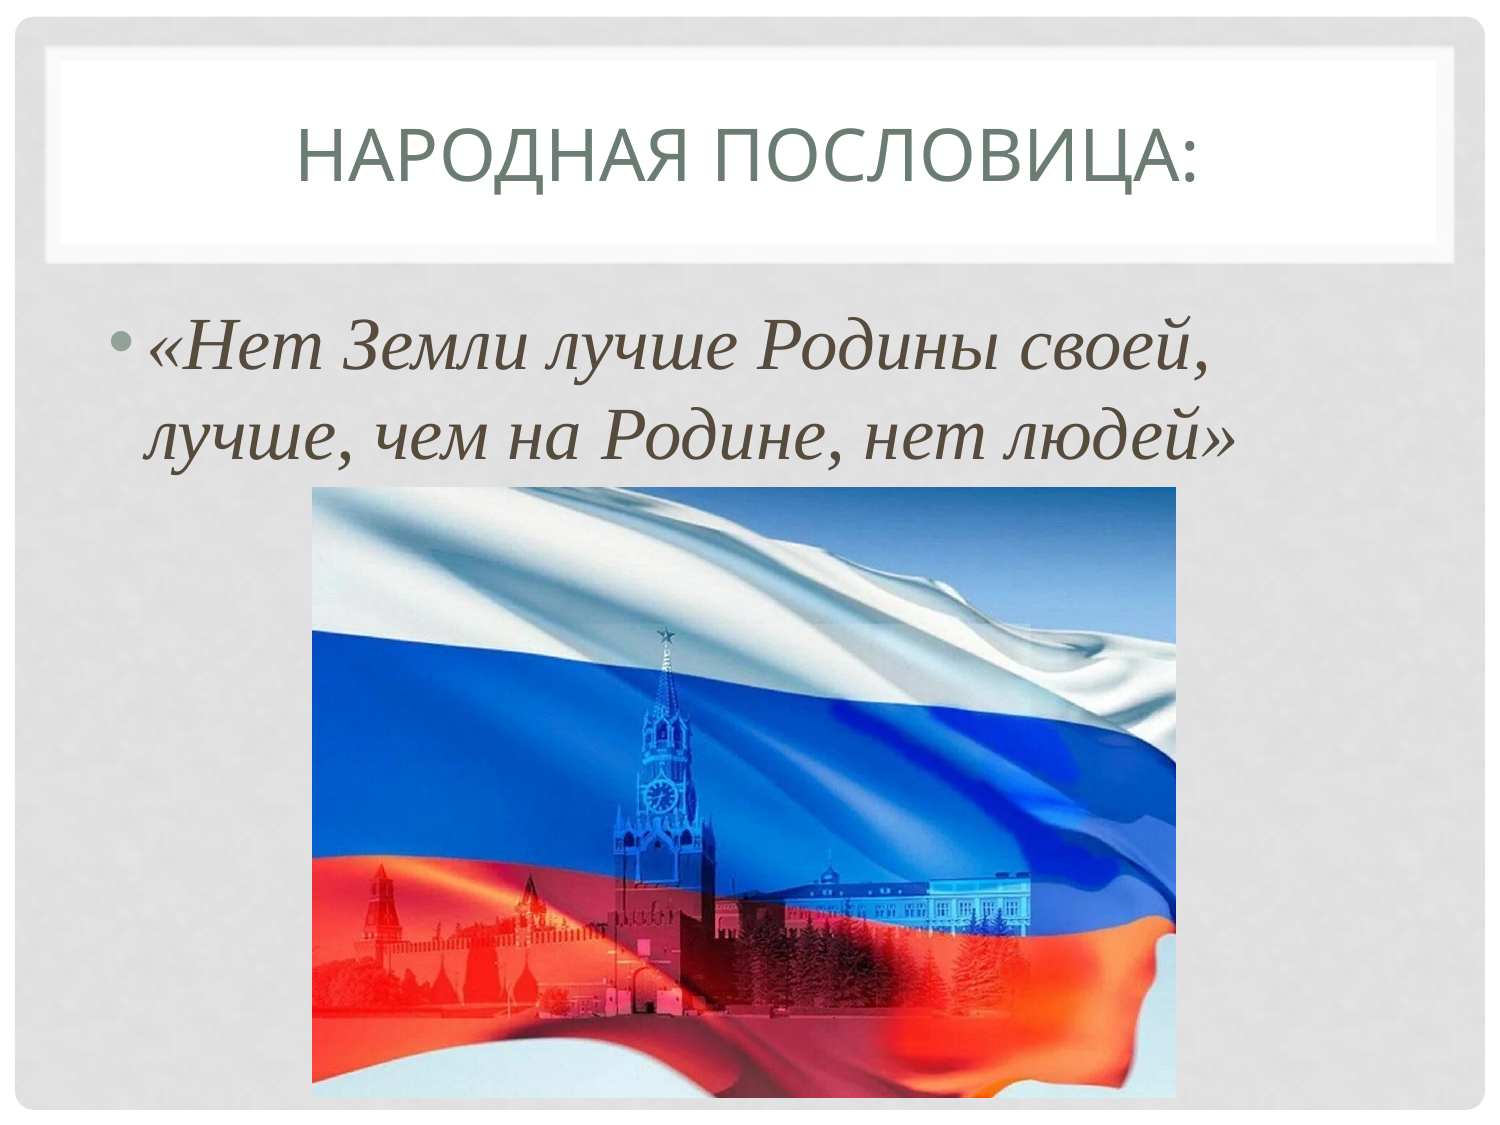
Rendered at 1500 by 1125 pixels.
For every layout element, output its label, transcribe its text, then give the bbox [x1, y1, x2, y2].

picture [312, 486, 1176, 1098]
title Народная пословица: [69, 66, 1425, 238]
list «Нет Земли лучше Родины своей, лучше, чем на Родине, нет людей» [75, 287, 1425, 1005]
